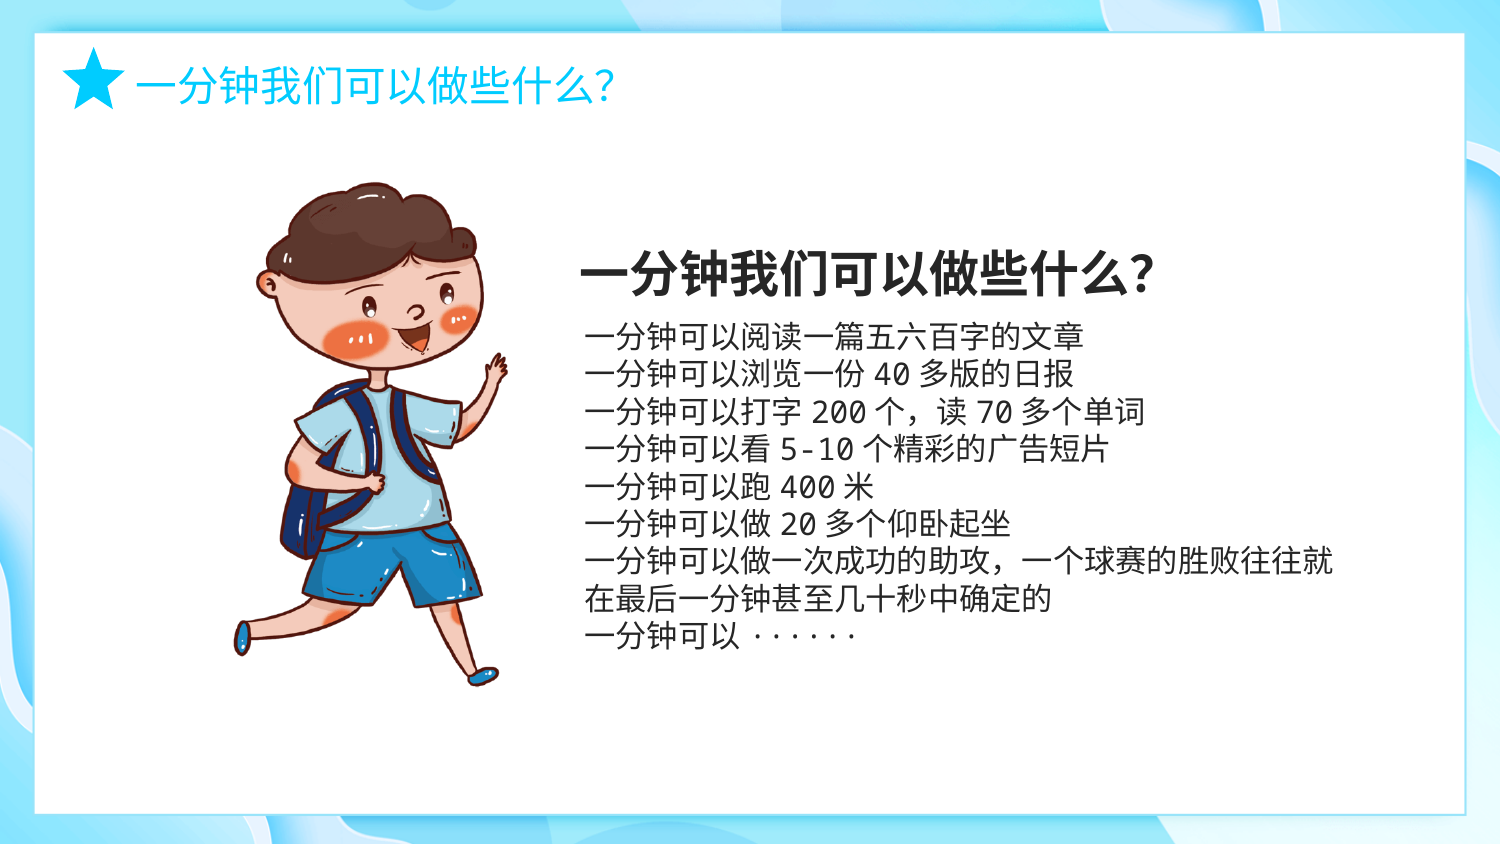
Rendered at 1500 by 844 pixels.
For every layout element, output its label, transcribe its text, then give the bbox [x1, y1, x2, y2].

text_box 一分钟我们可以做些什么？ [568, 226, 1163, 326]
text_box 一分钟可以阅读一篇五六百字的文章 一分钟可以浏览一份40多版的日报 一分钟可以打字200个，读70多个单词 一分钟可以看5-10个精彩的广告短片 一分钟可以跑400米 一分钟可以做20多个仰卧起坐 一分钟可以做一次成功的助攻，一个球赛的胜败往往就在最后一分钟甚至几十秒中确定的 一分钟可以······ [569, 309, 1363, 662]
picture [0, 0, 1500, 844]
